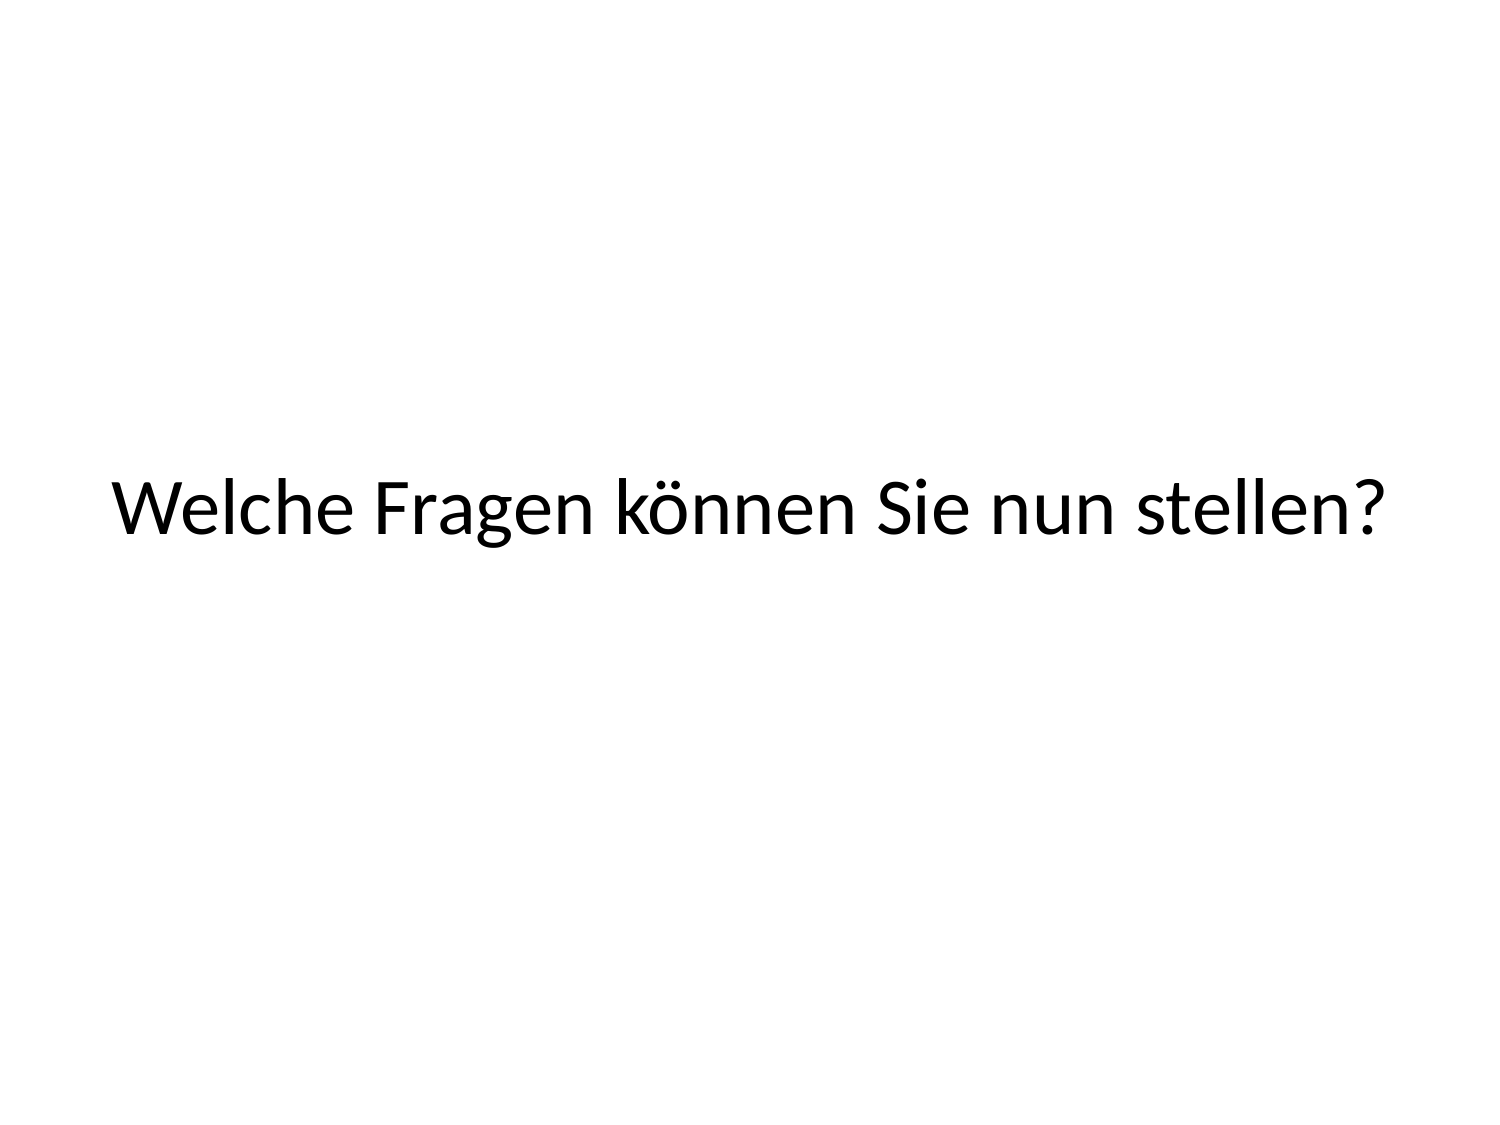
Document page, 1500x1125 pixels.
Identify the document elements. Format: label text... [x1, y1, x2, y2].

title Welche Fragen können Sie nun stellen? [76, 408, 1427, 597]
